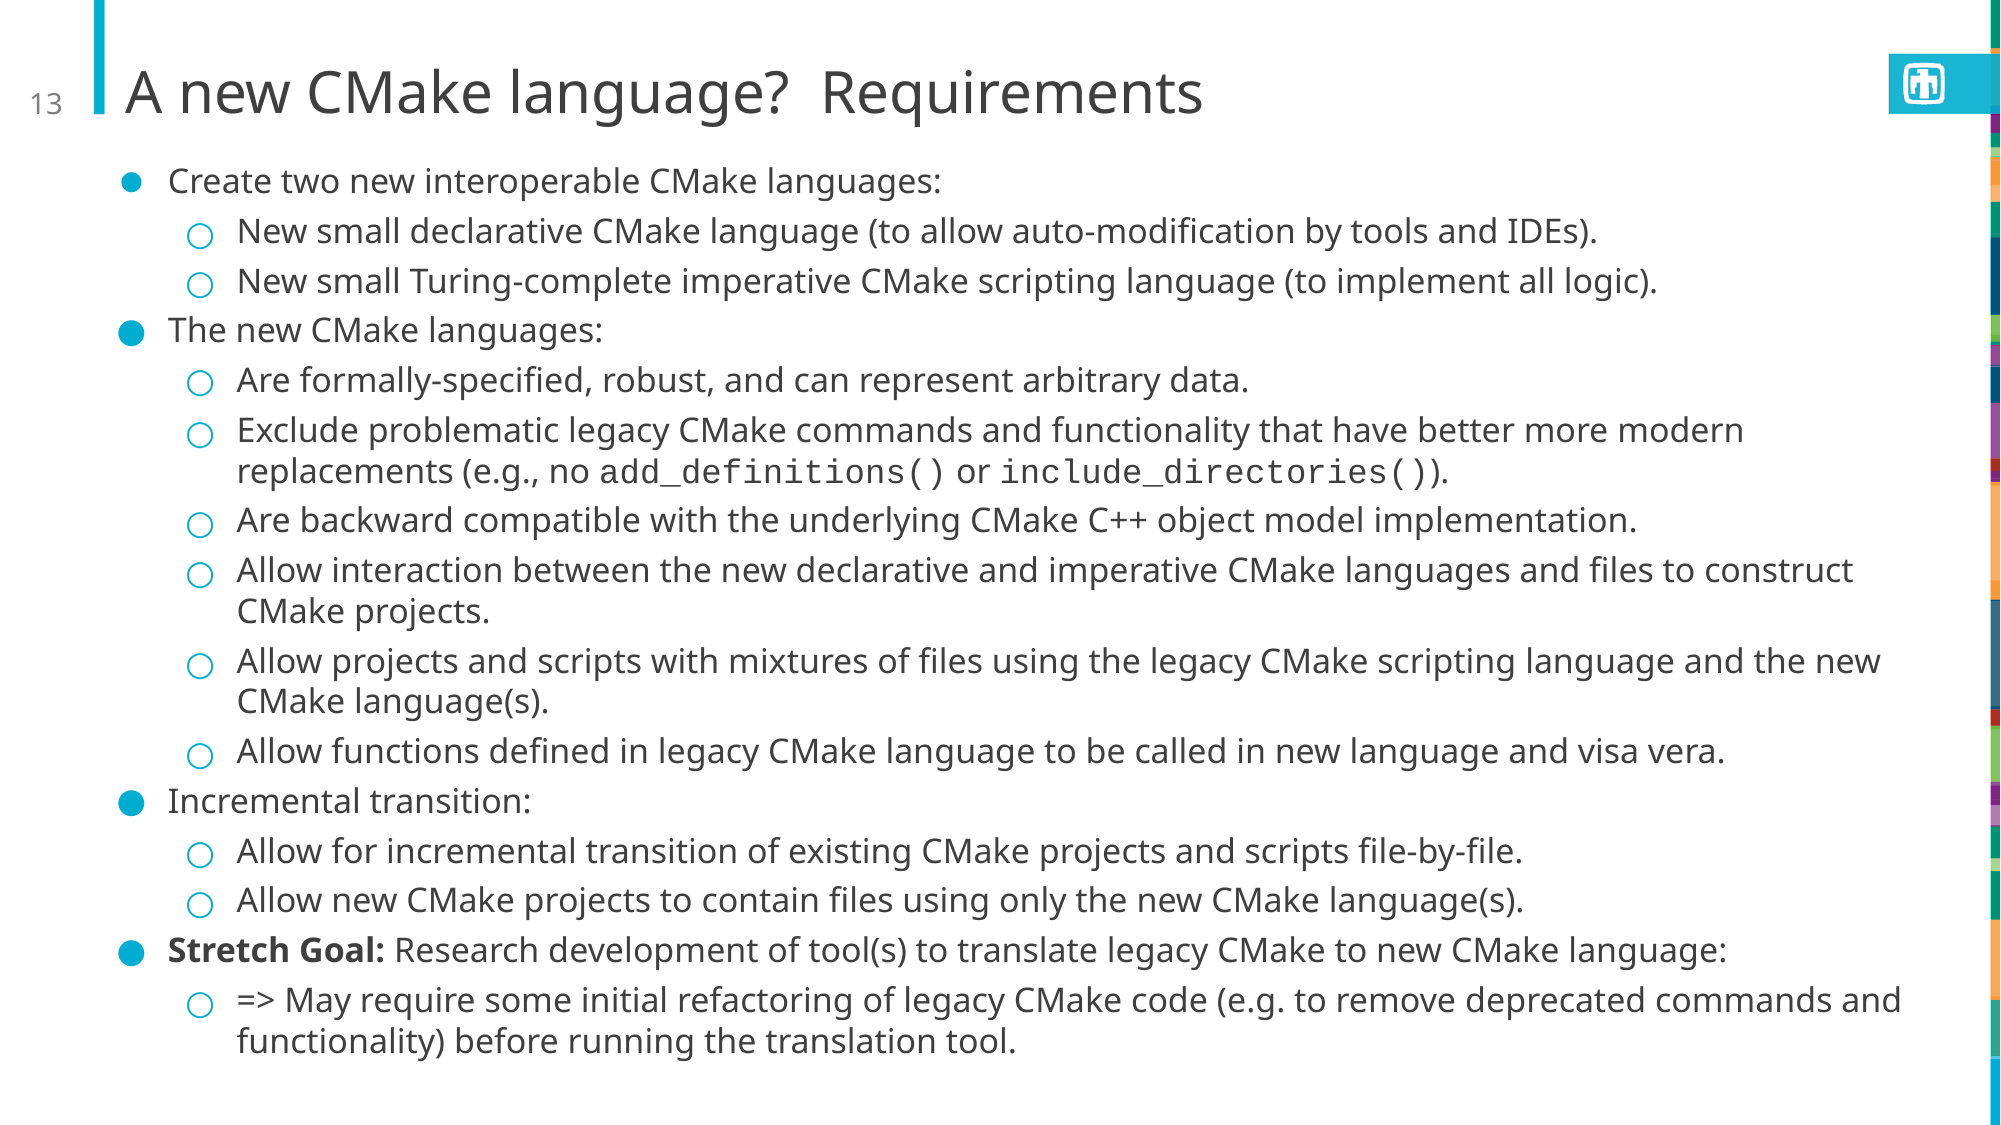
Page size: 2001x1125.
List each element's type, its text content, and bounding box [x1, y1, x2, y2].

picture [0, 0, 2001, 1125]
list Create two new interoperable CMake languages: New small declarative CMake language (to allow auto-modification by tools and IDEs). New small Turing-complete imperative CMake scripting language (to implement all logic). The new CMake languages: Are formally-specified, robust, and can represent arbitrary data. Exclude problematic legacy CMake commands and functionality that have better more modern replacements (e.g., no add_definitions() or include_directories()). Are backward compatible with the underlying CMake C++ object model implementation. Allow interaction between the new declarative and imperative CMake languages and files to construct CMake projects. Allow projects and scripts with mixtures of files using the legacy CMake scripting language and the new CMake language(s). Allow functions defined in legacy CMake language to be called in new language and visa vera. Incremental transition: Allow for incremental transition of existing CMake projects and scripts file-by-file. Allow new CMake projects to contain files using only the new CMake language(s). Stretch Goal: Research development of tool(s) to translate legacy CMake to new CMake language: => May require some initial refactoring of legacy CMake code (e.g. to remove deprecated commands and functionality) before running the translation tool. [91, 152, 1922, 1083]
slide_number 13 [0, 58, 92, 153]
title A new CMake language? Requirements [118, 58, 1838, 152]
